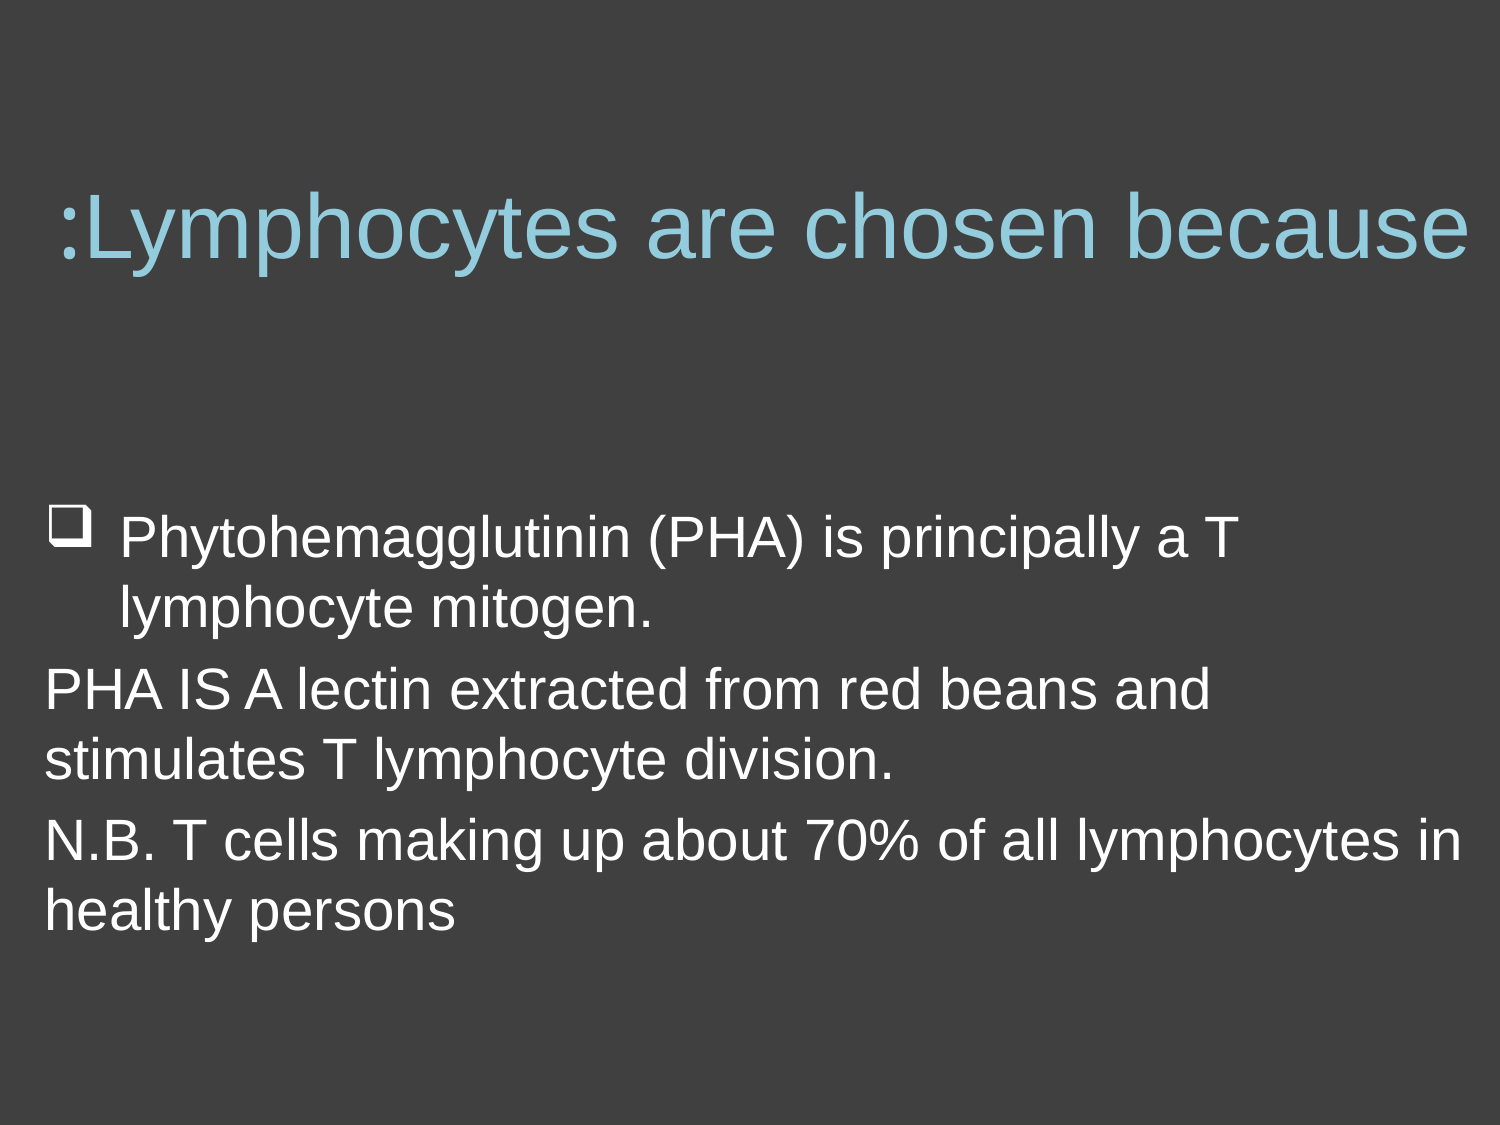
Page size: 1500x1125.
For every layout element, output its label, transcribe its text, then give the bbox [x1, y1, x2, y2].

title Lymphocytes are chosen because: [29, 101, 1500, 343]
subtitle Phytohemagglutinin (PHA) is principally a T lymphocyte mitogen. PHA IS A lectin extracted from red beans and stimulates T lymphocyte division. N.B. T cells making up about 70% of all lymphocytes in healthy persons [29, 491, 1500, 858]
